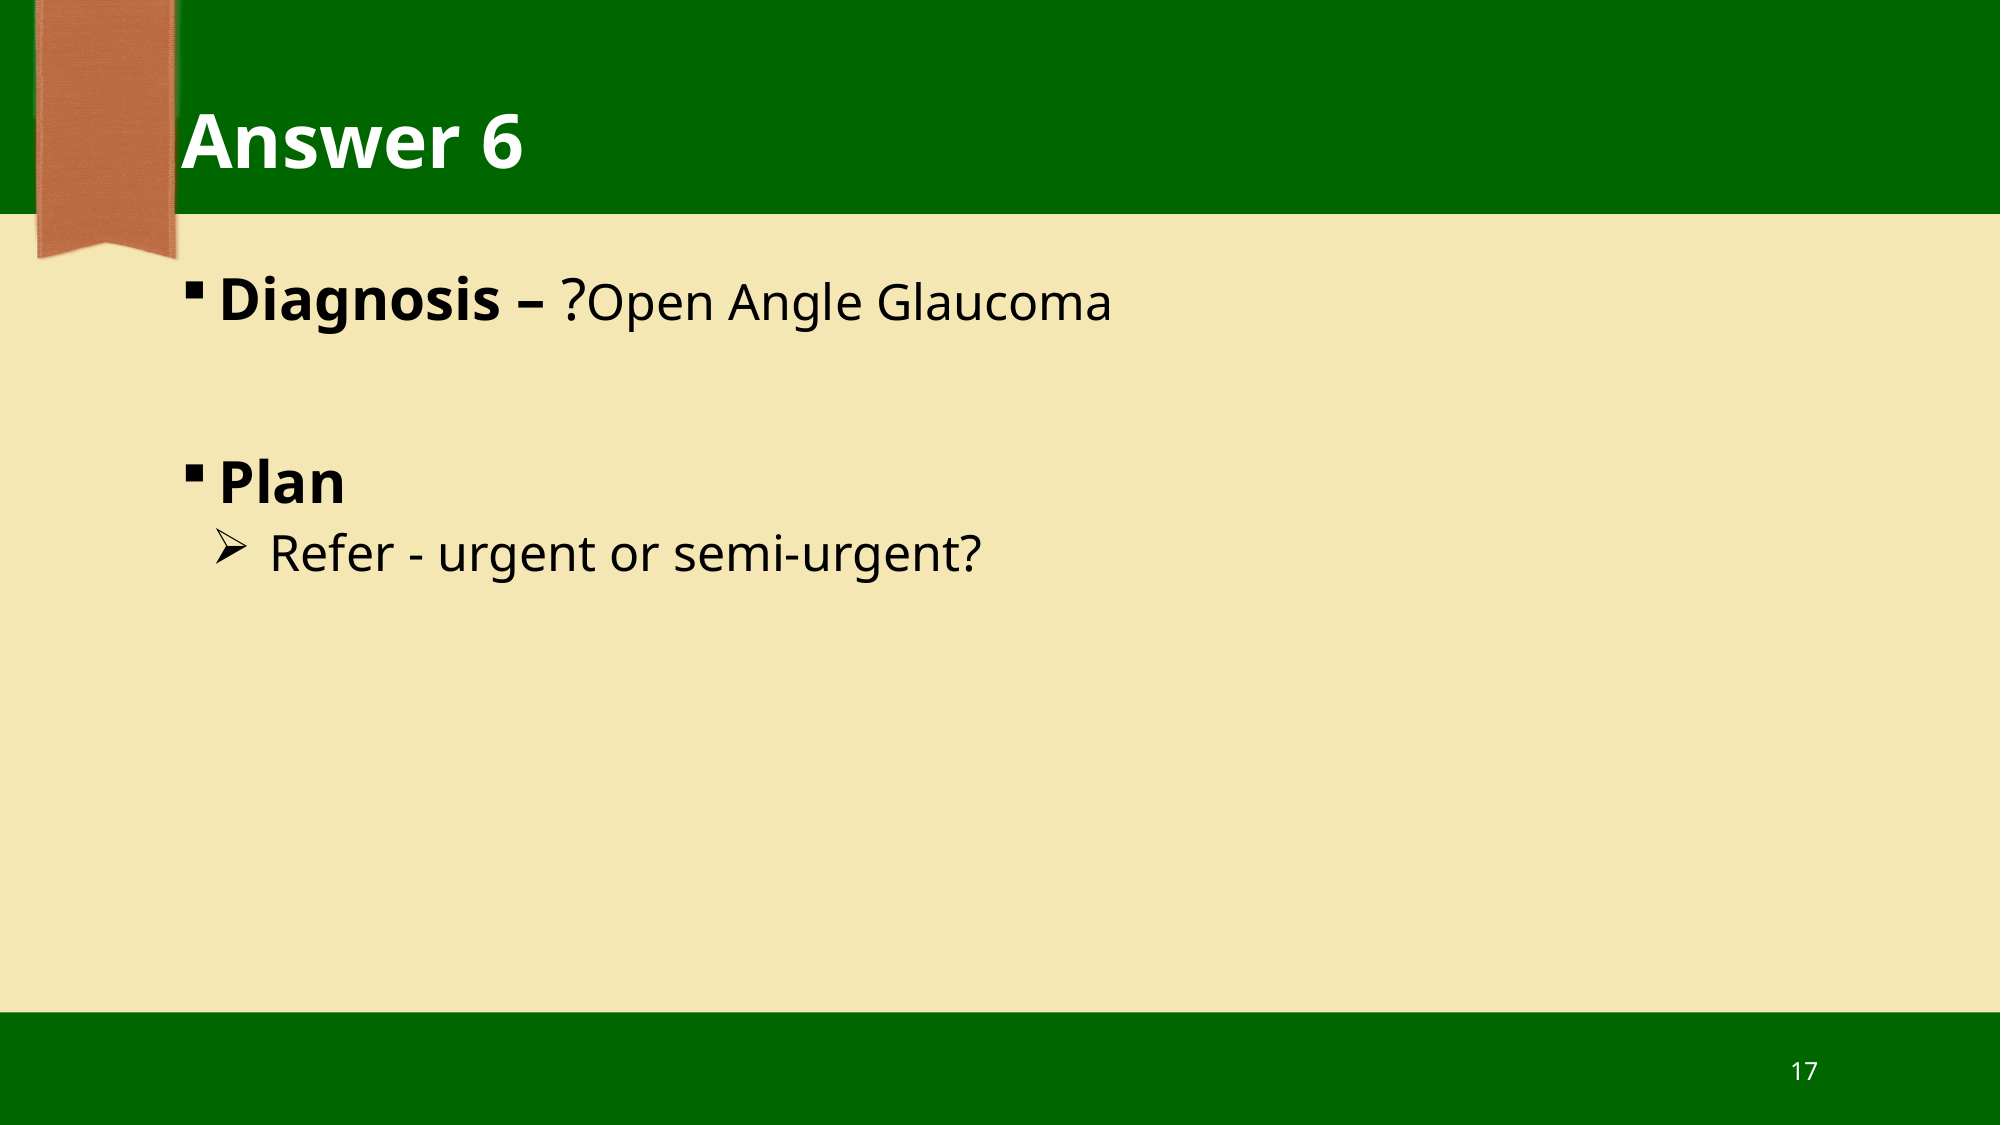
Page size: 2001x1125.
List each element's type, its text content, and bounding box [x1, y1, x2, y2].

list Diagnosis – ?Open Angle Glaucoma Plan Refer - urgent or semi-urgent? [181, 262, 1819, 1013]
title Answer 6 [181, 12, 1819, 193]
slide_number 17 [1518, 1042, 1819, 1103]
